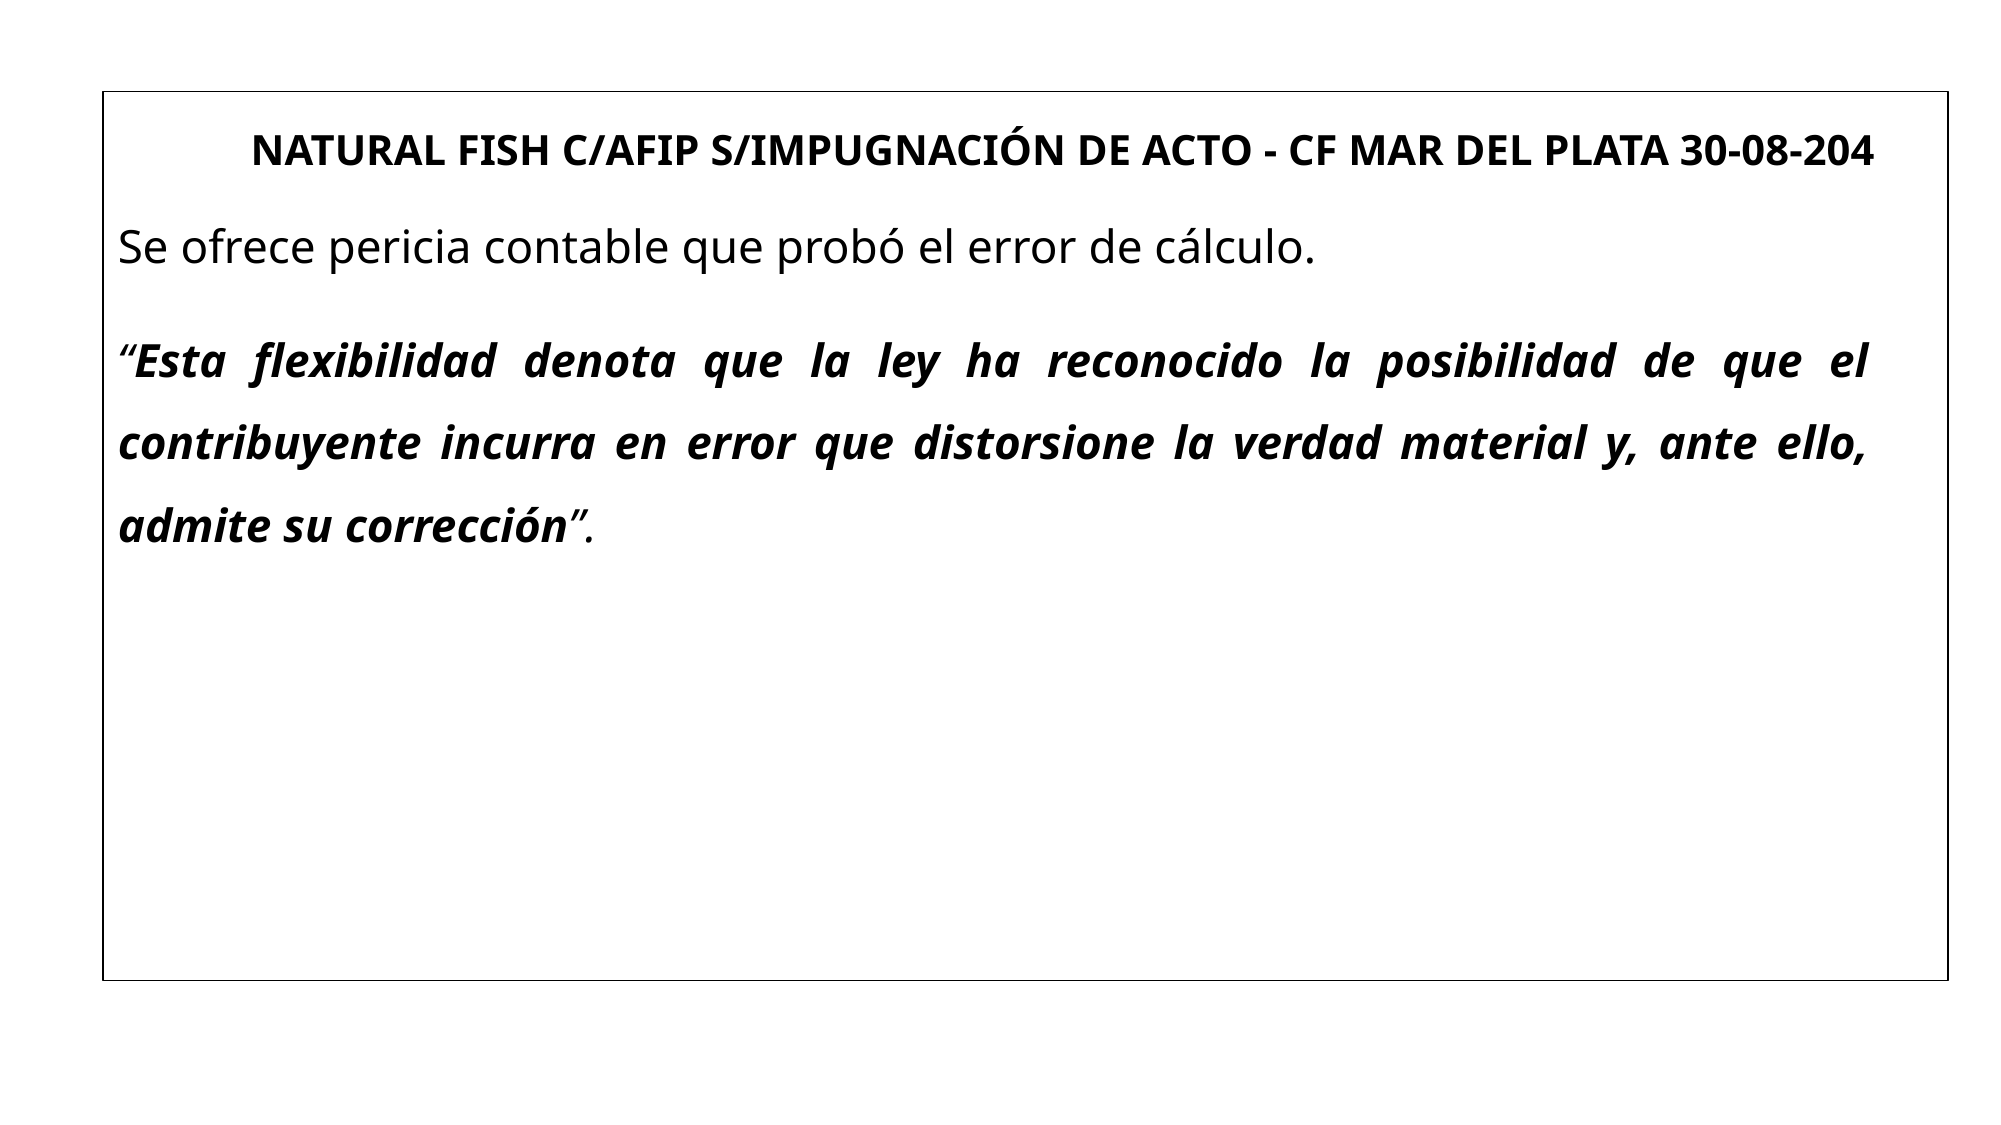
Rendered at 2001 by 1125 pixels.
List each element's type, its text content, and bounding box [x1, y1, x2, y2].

list NATURAL FISH C/AFIP S/IMPUGNACIÓN DE ACTO - CF MAR DEL PLATA 30-08-204 Se ofrece pericia contable que probó el error de cálculo. “Esta flexibilidad denota que la ley ha reconocido la posibilidad de que el contribuyente incurra en error que distorsione la verdad material y, ante ello, admite su corrección”. [102, 91, 1948, 981]
